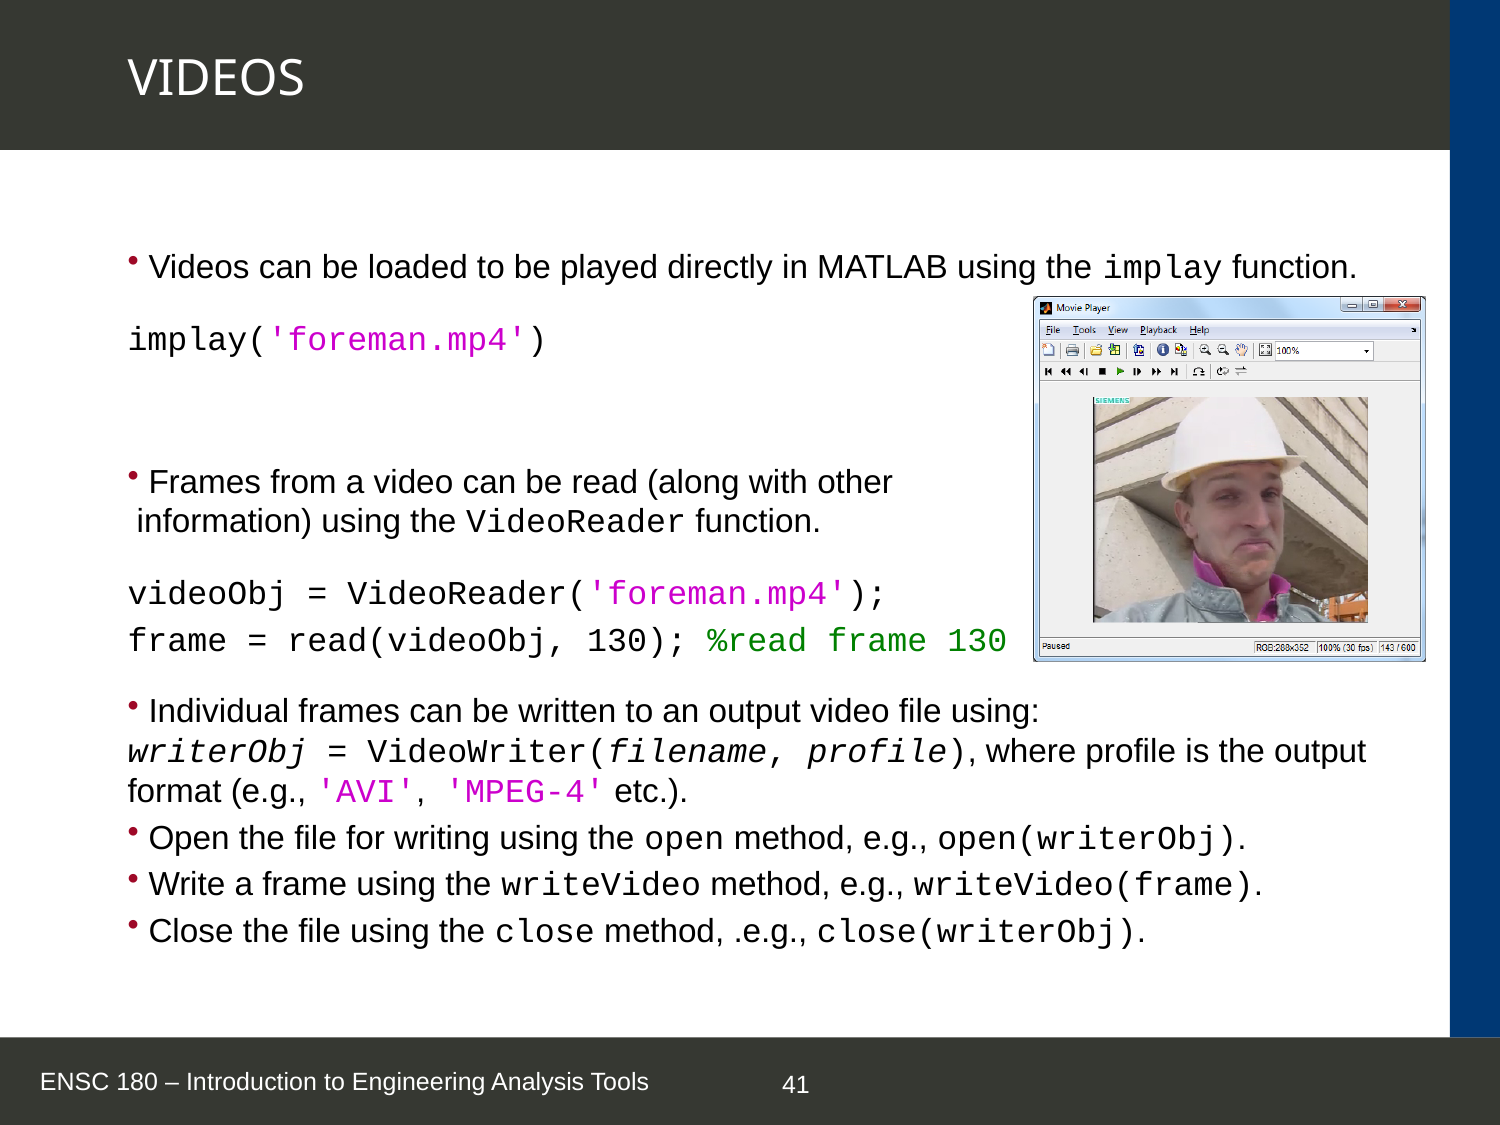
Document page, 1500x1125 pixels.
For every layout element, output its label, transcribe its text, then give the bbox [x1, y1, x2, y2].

picture [1032, 296, 1427, 662]
list Videos can be loaded to be played directly in MATLAB using the implay function. implay('foreman.mp4') Frames from a video can be read (along with other information) using the VideoReader function. videoObj = VideoReader('foreman.mp4'); frame = read(videoObj, 130); %read frame 130 Individual frames can be written to an output video file using: writerObj = VideoWriter(filename, profile), where profile is the output format (e.g., 'AVI', 'MPEG-4' etc.). Open the file for writing using the open method, e.g., open(writerObj). Write a frame using the writeVideo method, e.g., writeVideo(frame). Close the file using the close method, .e.g., close(writerObj). [112, 237, 1388, 1029]
footer ENSC 180 – Introduction to Engineering Analysis Tools [24, 1057, 740, 1113]
title VIDEOS [112, 37, 1450, 138]
